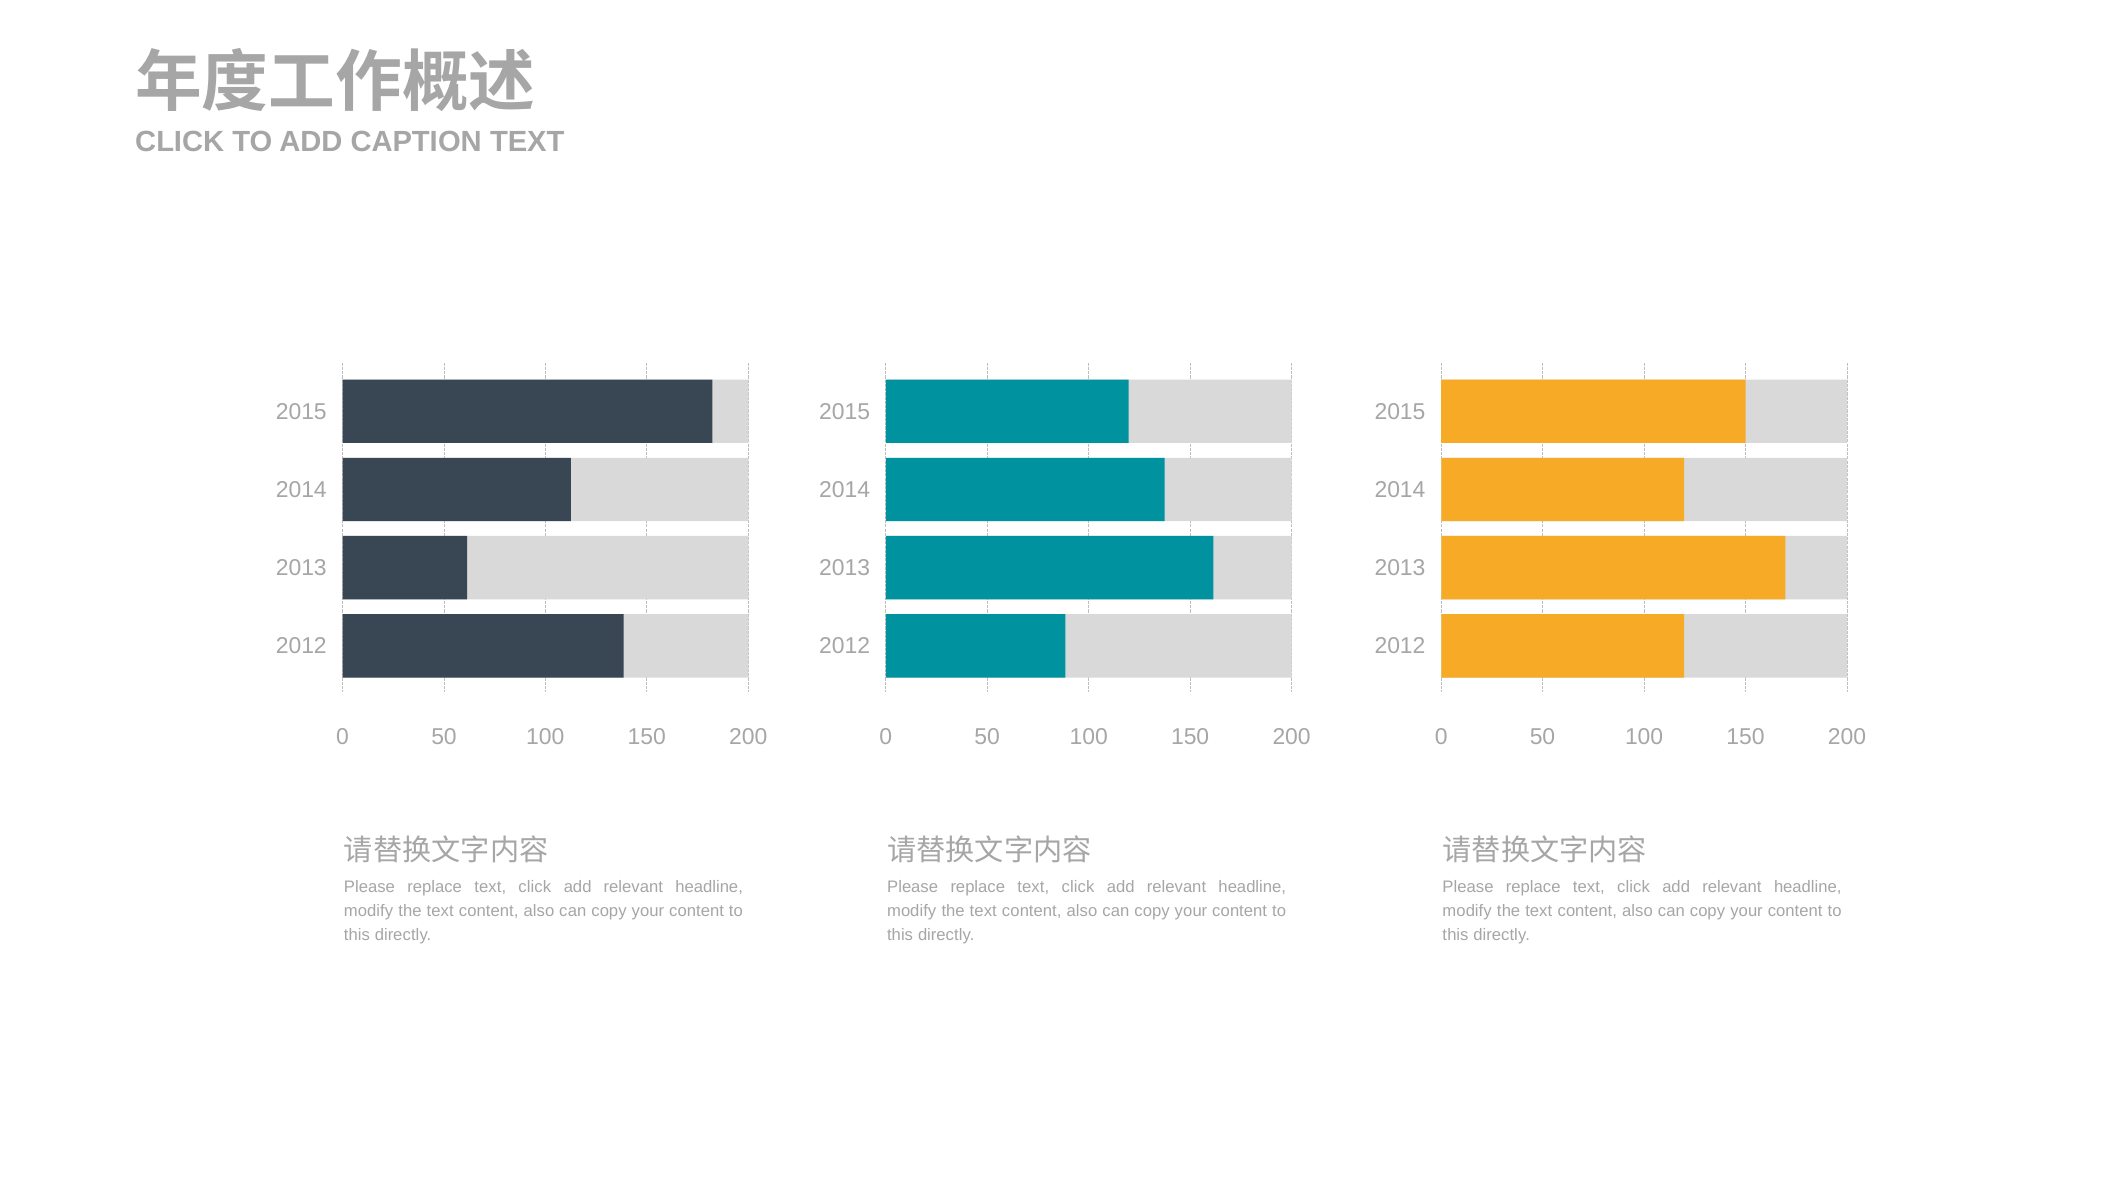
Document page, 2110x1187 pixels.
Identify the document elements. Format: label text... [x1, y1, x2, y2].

text_box Please replace text, click add relevant headline, modify the text content, also can copy your content to this directly. [343, 871, 744, 944]
text_box 年度工作概述 [135, 38, 596, 119]
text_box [803, 362, 1327, 758]
text_box 请替换文字内容 [887, 823, 1161, 866]
text_box Please replace text, click add relevant headline, modify the text content, also can copy your content to this directly. [887, 871, 1287, 944]
text_box 请替换文字内容 [343, 823, 617, 866]
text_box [260, 362, 783, 758]
text_box Please replace text, click add relevant headline, modify the text content, also can copy your content to this directly. [1442, 871, 1843, 944]
text_box CLICK TO ADD CAPTION TEXT [135, 122, 596, 158]
text_box 请替换文字内容 [1442, 823, 1716, 866]
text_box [1358, 362, 1882, 758]
